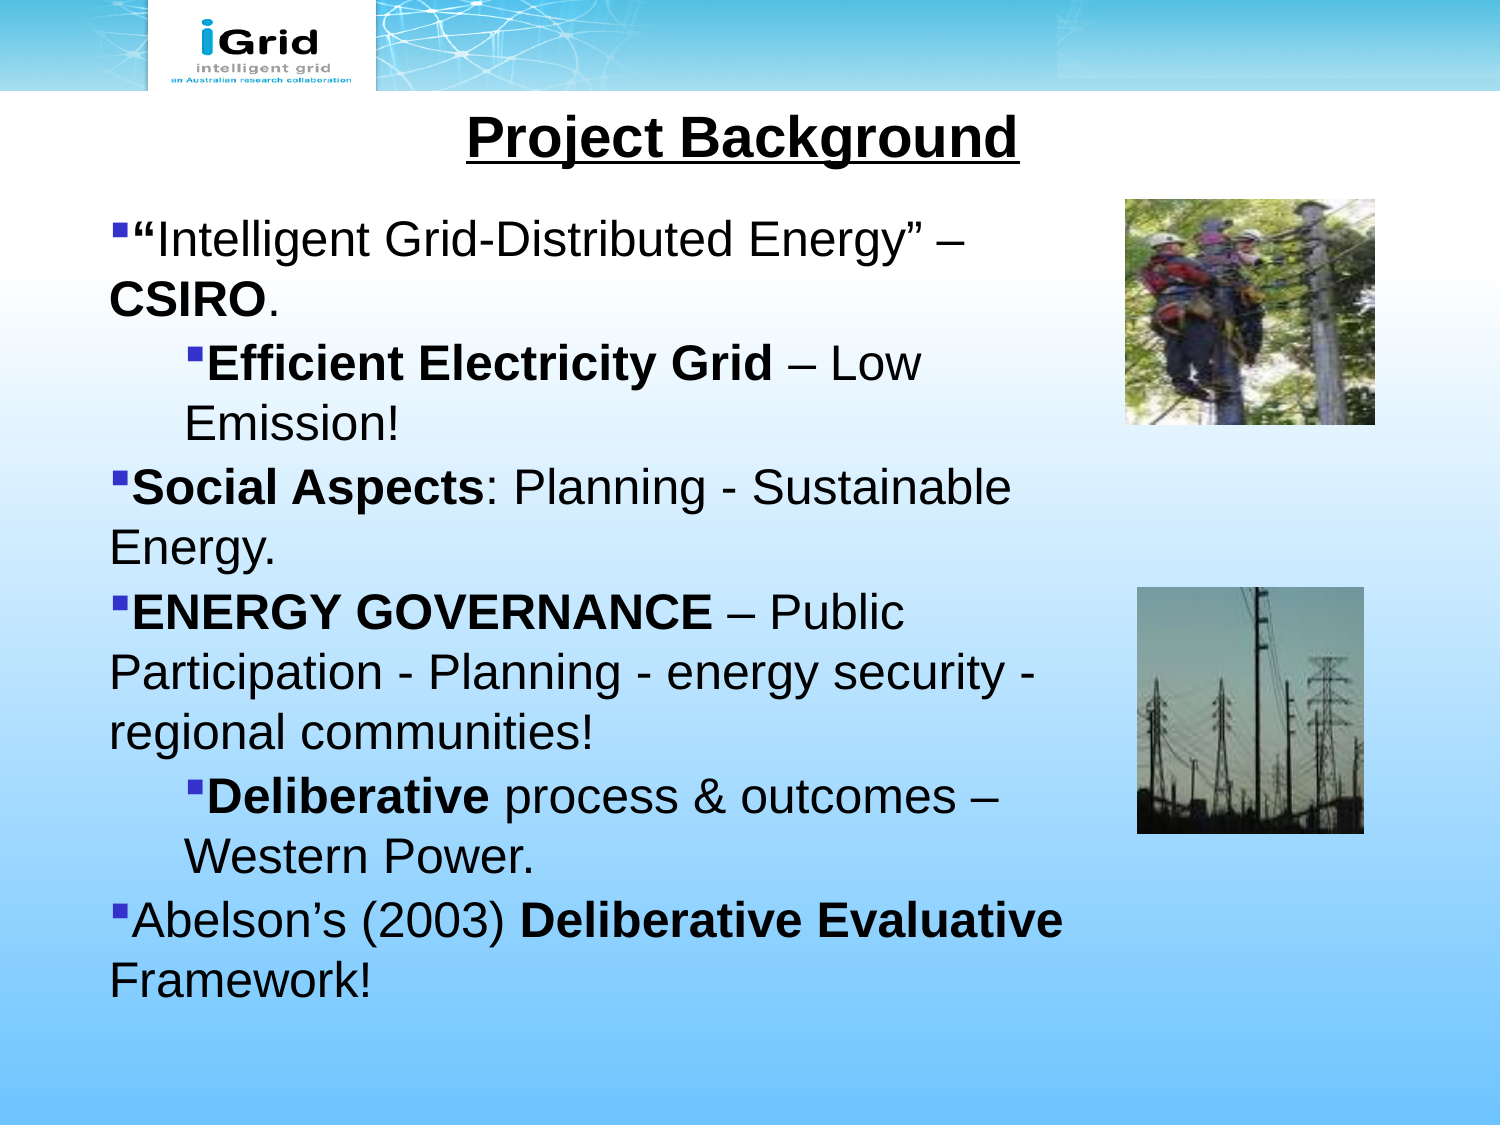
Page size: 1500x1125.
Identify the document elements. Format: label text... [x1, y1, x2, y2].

title Project Background [105, 93, 1381, 176]
picture [1124, 199, 1376, 426]
picture [1137, 587, 1365, 834]
picture [0, 0, 1500, 91]
subtitle “Intelligent Grid-Distributed Energy” –CSIRO. Efficient Electricity Grid – Low Emission! Social Aspects: Planning - Sustainable Energy. ENERGY GOVERNANCE – Public Participation - Planning - energy security - regional communities! Deliberative process & outcomes – Western Power. Abelson’s (2003) Deliberative Evaluative Framework! [93, 198, 1138, 1067]
